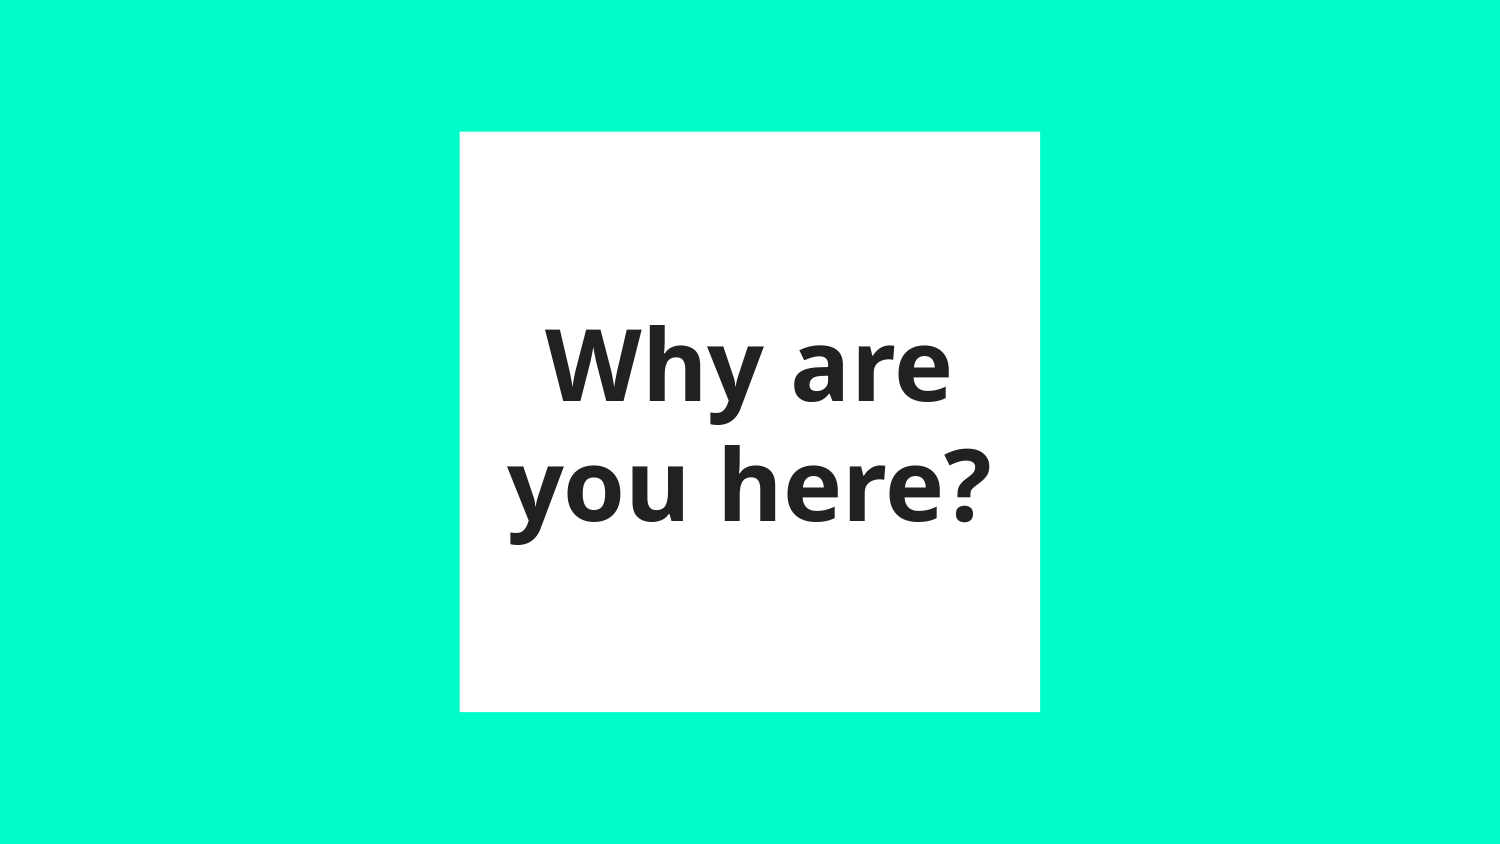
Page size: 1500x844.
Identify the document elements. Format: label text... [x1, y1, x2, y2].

title Why are you here? [459, 131, 1041, 713]
